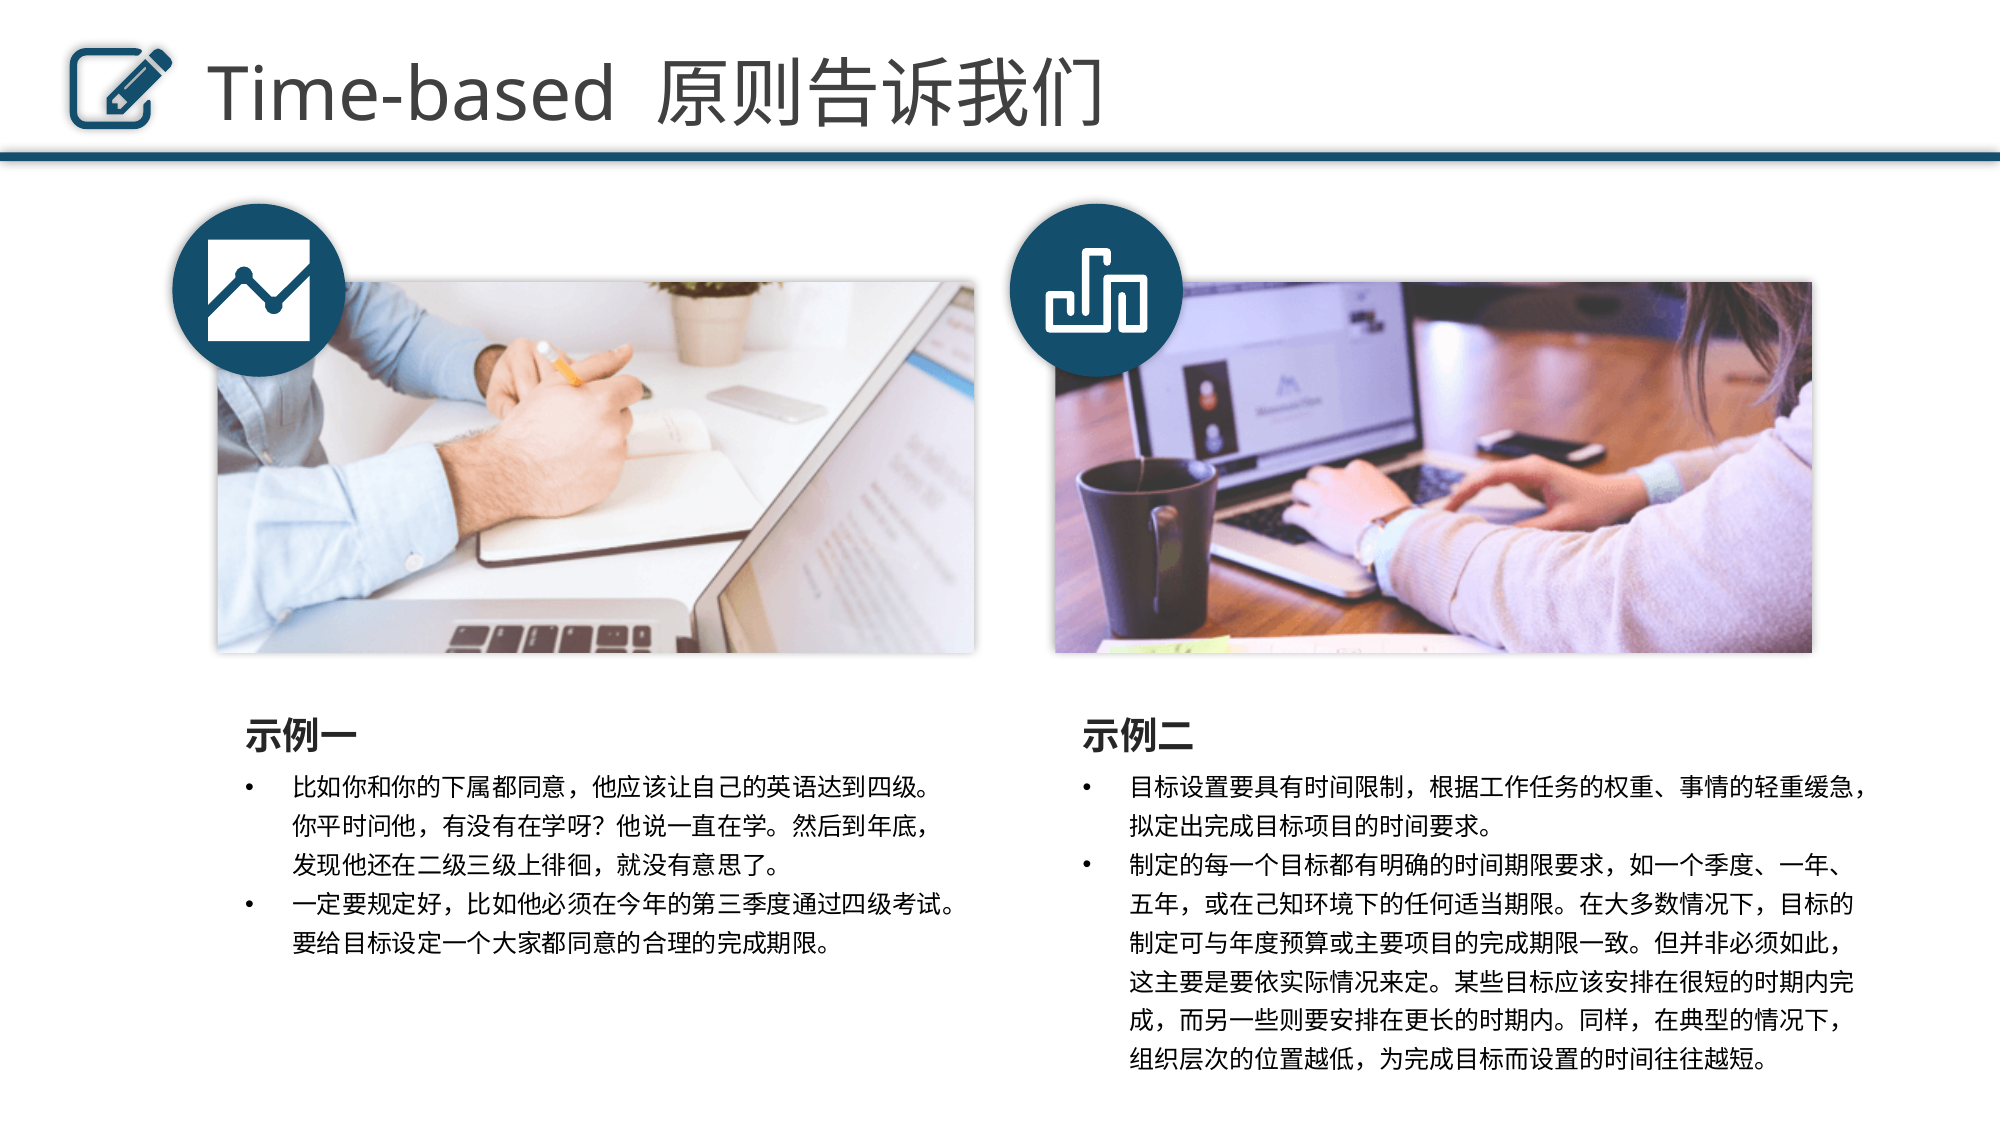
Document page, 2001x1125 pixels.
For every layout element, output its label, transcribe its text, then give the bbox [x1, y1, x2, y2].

text_box [0, 151, 2000, 162]
text_box [106, 59, 162, 115]
text_box [69, 48, 151, 130]
text_box Time-based 原则告诉我们 [207, 45, 1106, 136]
text_box [148, 48, 173, 72]
text_box [217, 281, 975, 653]
text_box [1054, 281, 1813, 653]
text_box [230, 695, 962, 964]
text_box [172, 203, 346, 377]
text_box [1009, 203, 1183, 377]
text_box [1067, 695, 1880, 1082]
